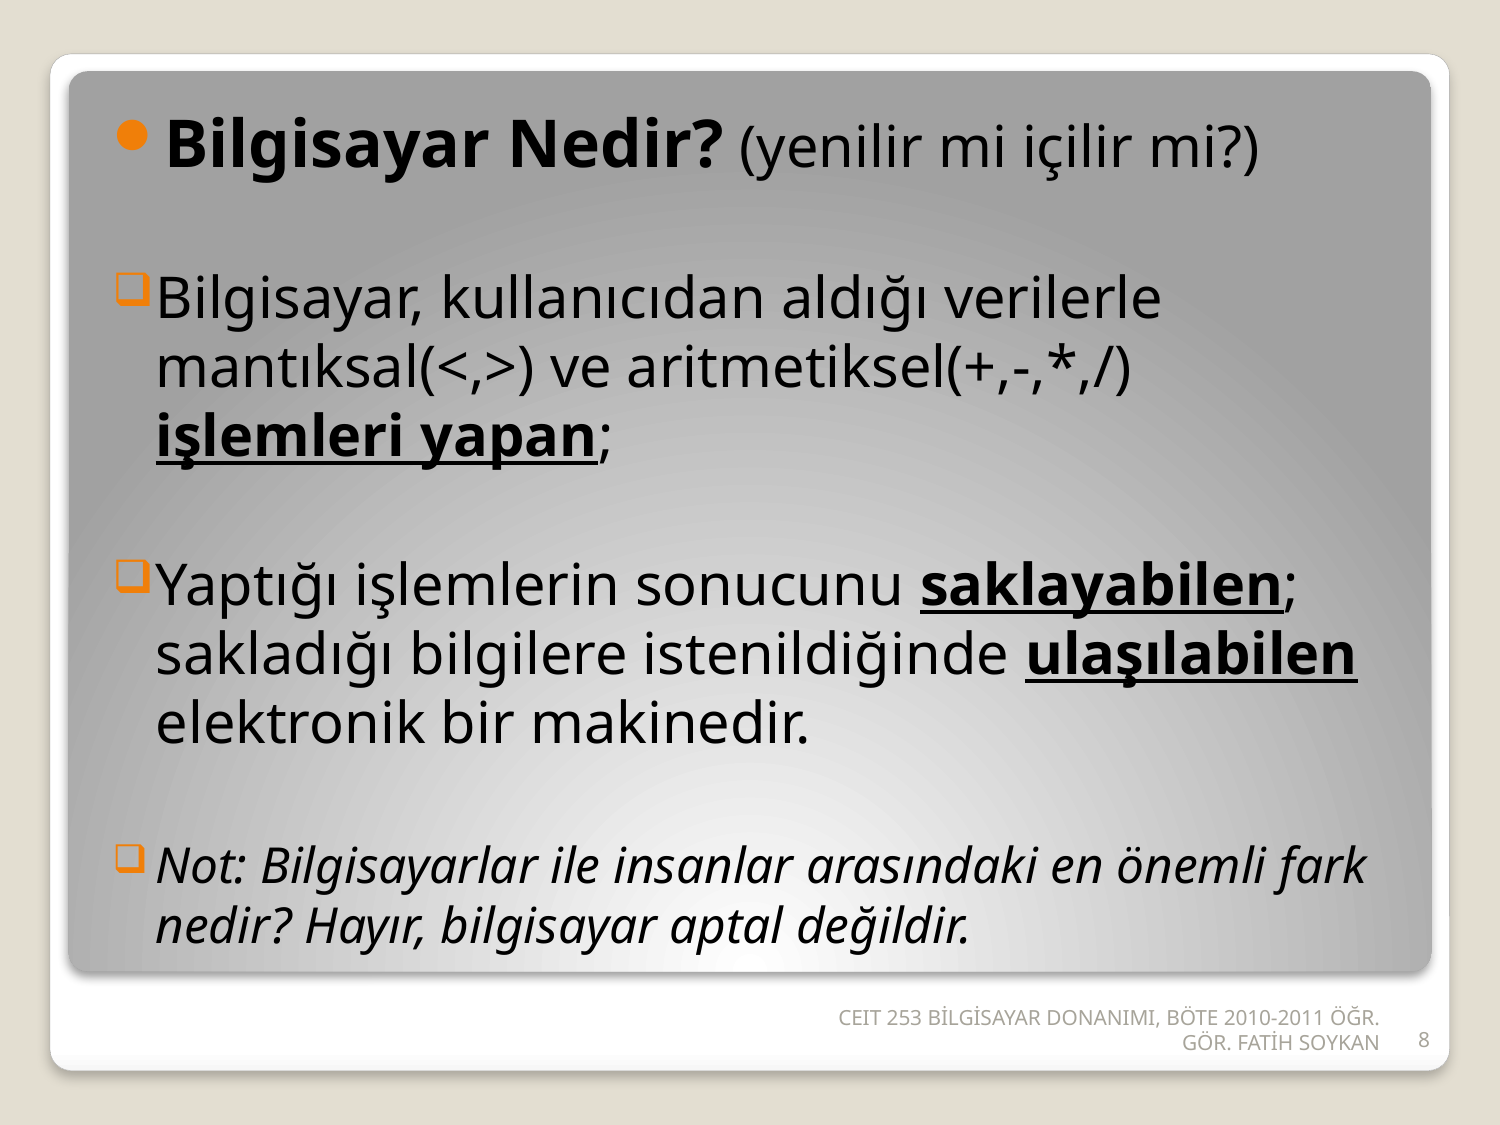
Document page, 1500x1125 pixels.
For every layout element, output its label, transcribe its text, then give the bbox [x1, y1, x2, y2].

slide_number 8 [1395, 1002, 1445, 1063]
list Bilgisayar Nedir? (yenilir mi içilir mi?) Bilgisayar, kullanıcıdan aldığı verilerle mantıksal(<,>) ve aritmetiksel(+,-,*,/) işlemleri yapan; Yaptığı işlemlerin sonucunu saklayabilen; sakladığı bilgilere istenildiğinde ulaşılabilen elektronik bir makinedir. Not: Bilgisayarlar ile insanlar arasındaki en önemli fark nedir? Hayır, bilgisayar aptal değildir. [82, 86, 1425, 963]
footer CEIT 253 BİLGİSAYAR DONANIMI, BÖTE 2010-2011 ÖĞR. GÖR. FATİH SOYKAN [800, 1002, 1395, 1063]
